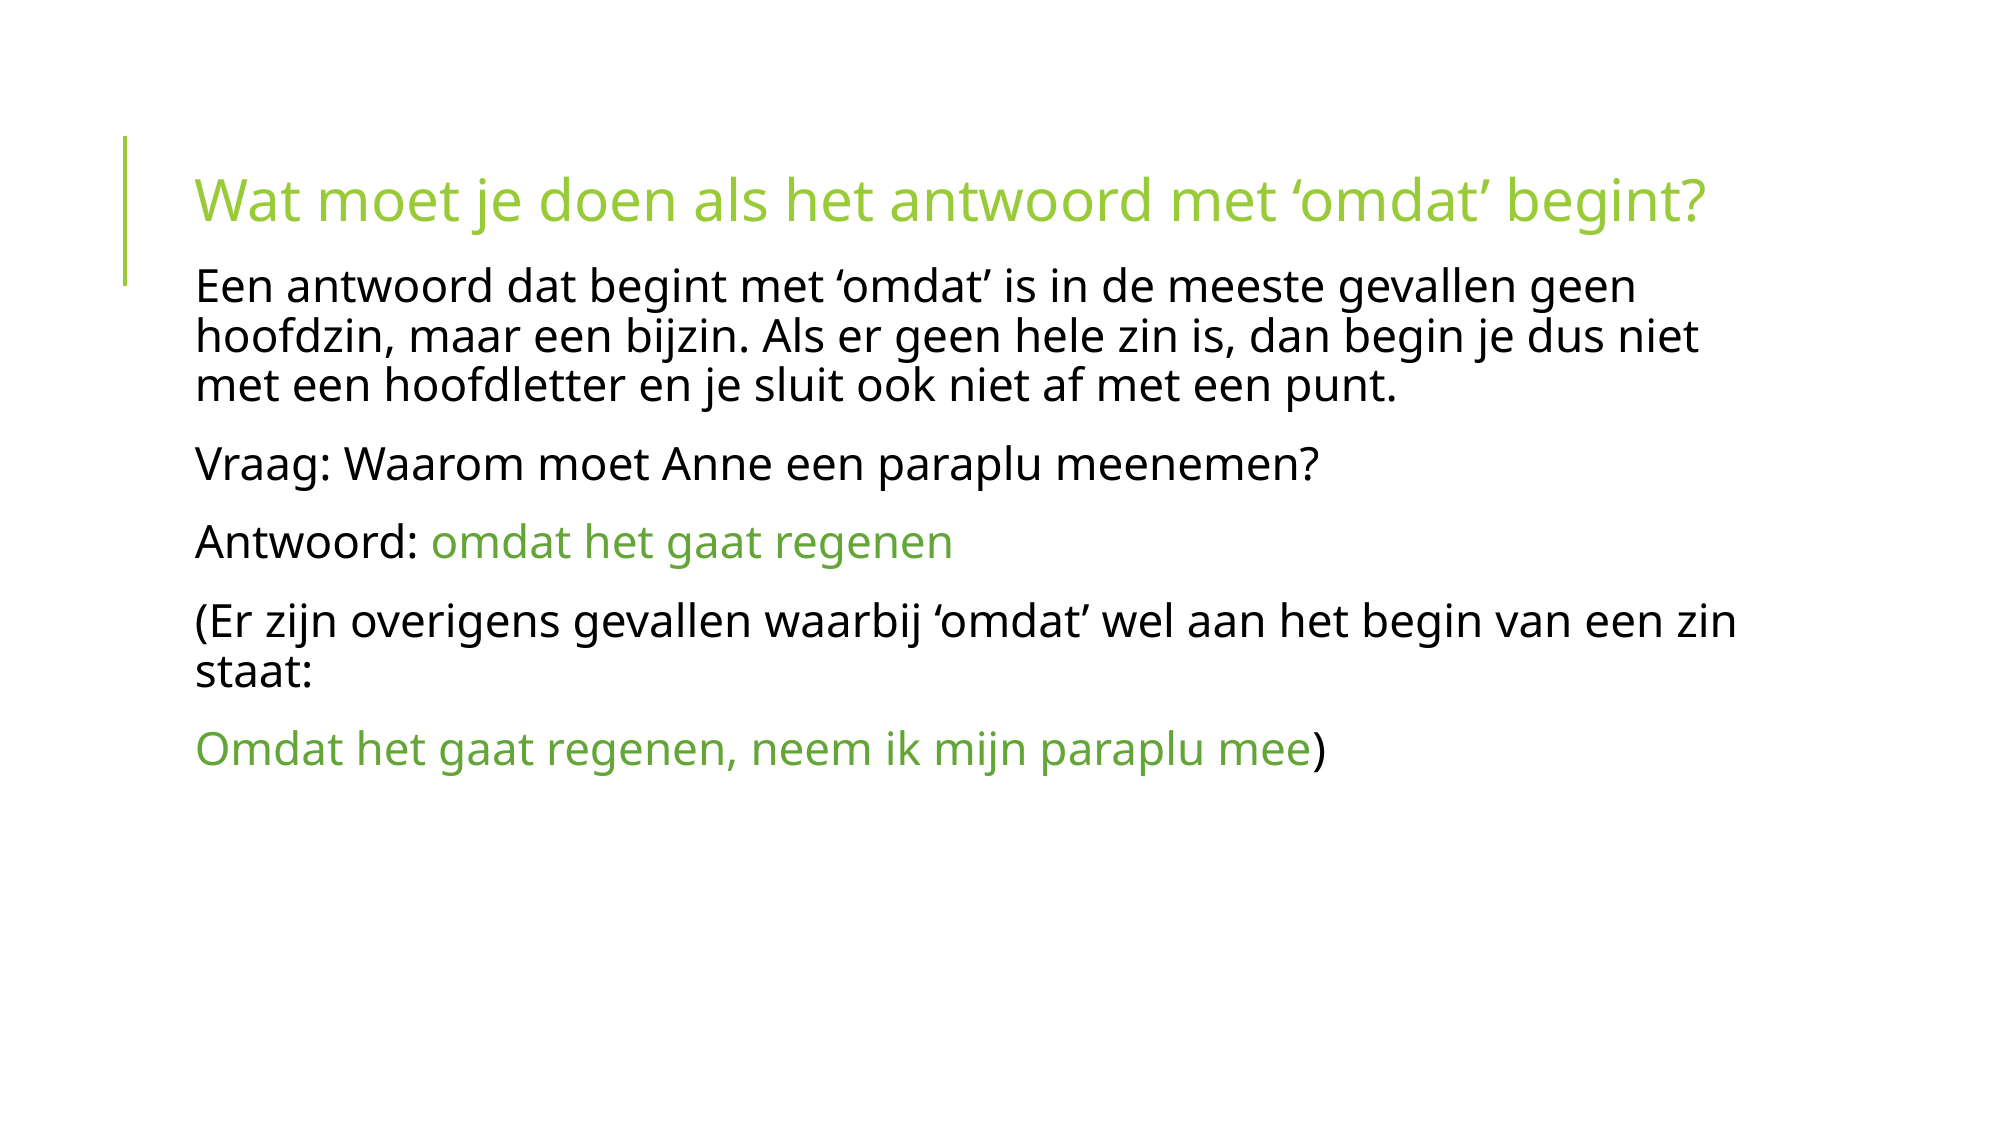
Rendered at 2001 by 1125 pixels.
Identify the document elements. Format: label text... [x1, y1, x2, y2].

list Wat moet je doen als het antwoord met ‘omdat’ begint? Een antwoord dat begint met ‘omdat’ is in de meeste gevallen geen hoofdzin, maar een bijzin. Als er geen hele zin is, dan begin je dus niet met een hoofdletter en je sluit ook niet af met een punt. Vraag: Waarom moet Anne een paraplu meenemen? Antwoord: omdat het gaat regenen (Er zijn overigens gevallen waarbij ‘omdat’ wel aan het begin van een zin staat: Omdat het gaat regenen, neem ik mijn paraplu mee) [172, 163, 1767, 824]
